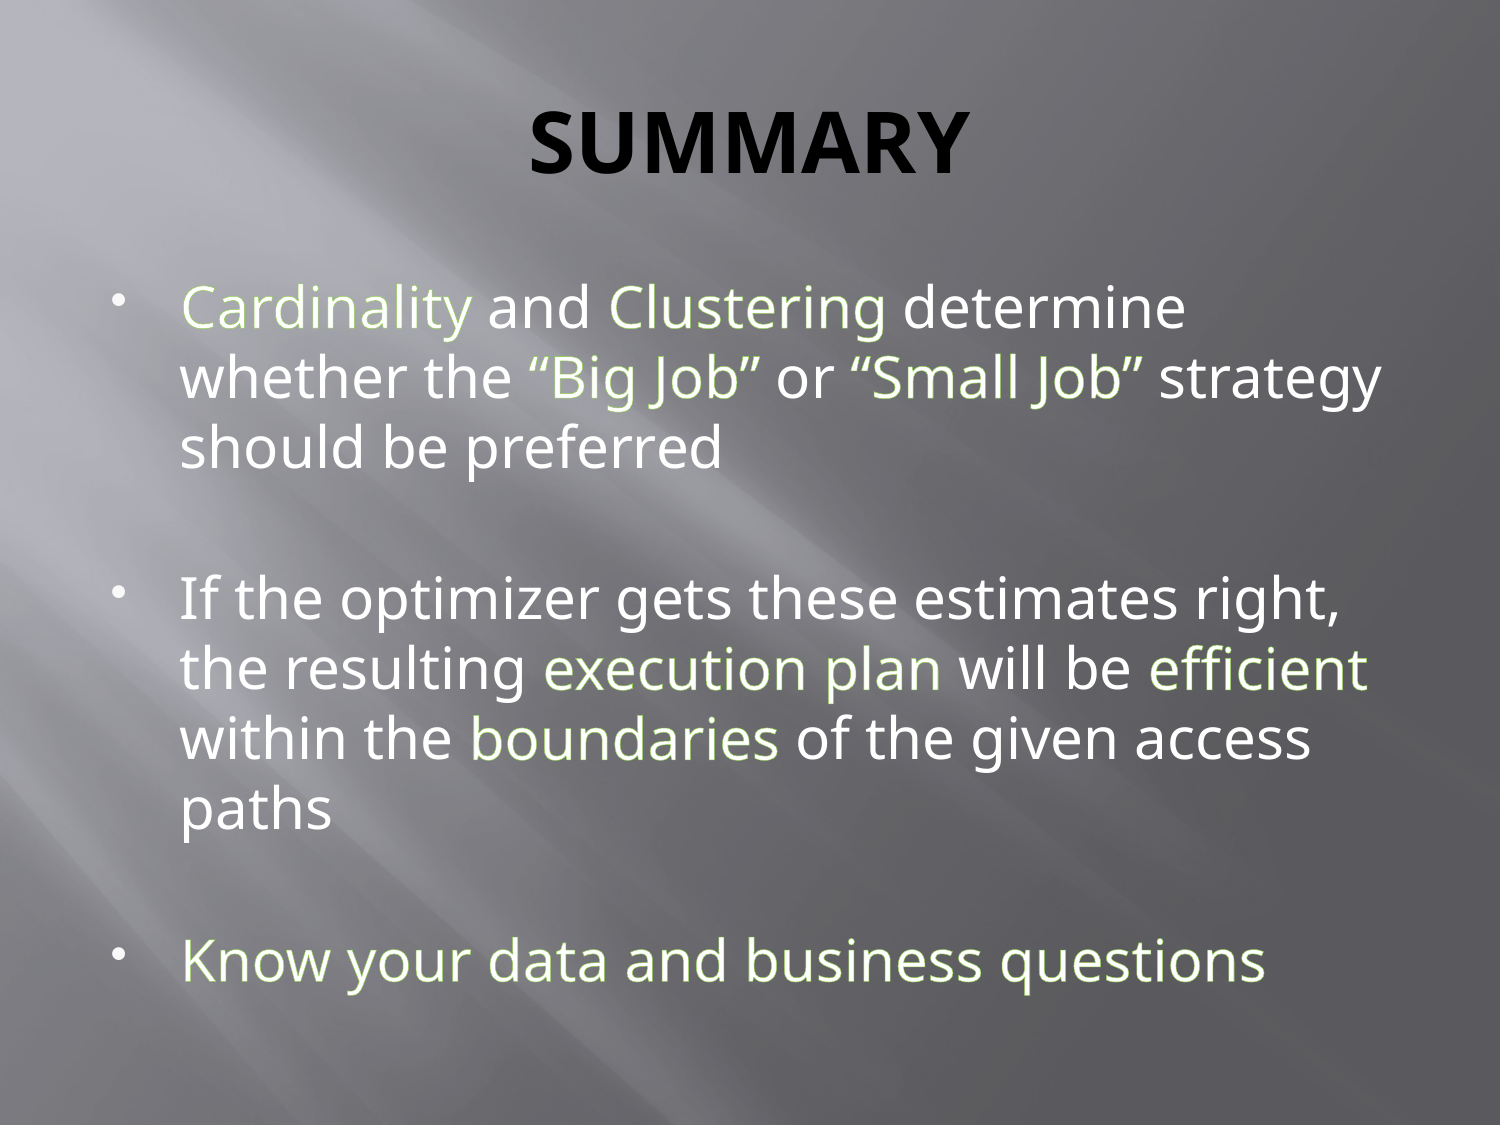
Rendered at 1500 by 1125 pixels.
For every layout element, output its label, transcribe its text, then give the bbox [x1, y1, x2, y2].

list Cardinality and Clustering determine whether the “Big Job” or “Small Job” strategy should be preferred If the optimizer gets these estimates right, the resulting execution plan will be efficient within the boundaries of the given access paths Know your data and business questions [75, 262, 1425, 1035]
title SUMMARY [75, 45, 1425, 233]
